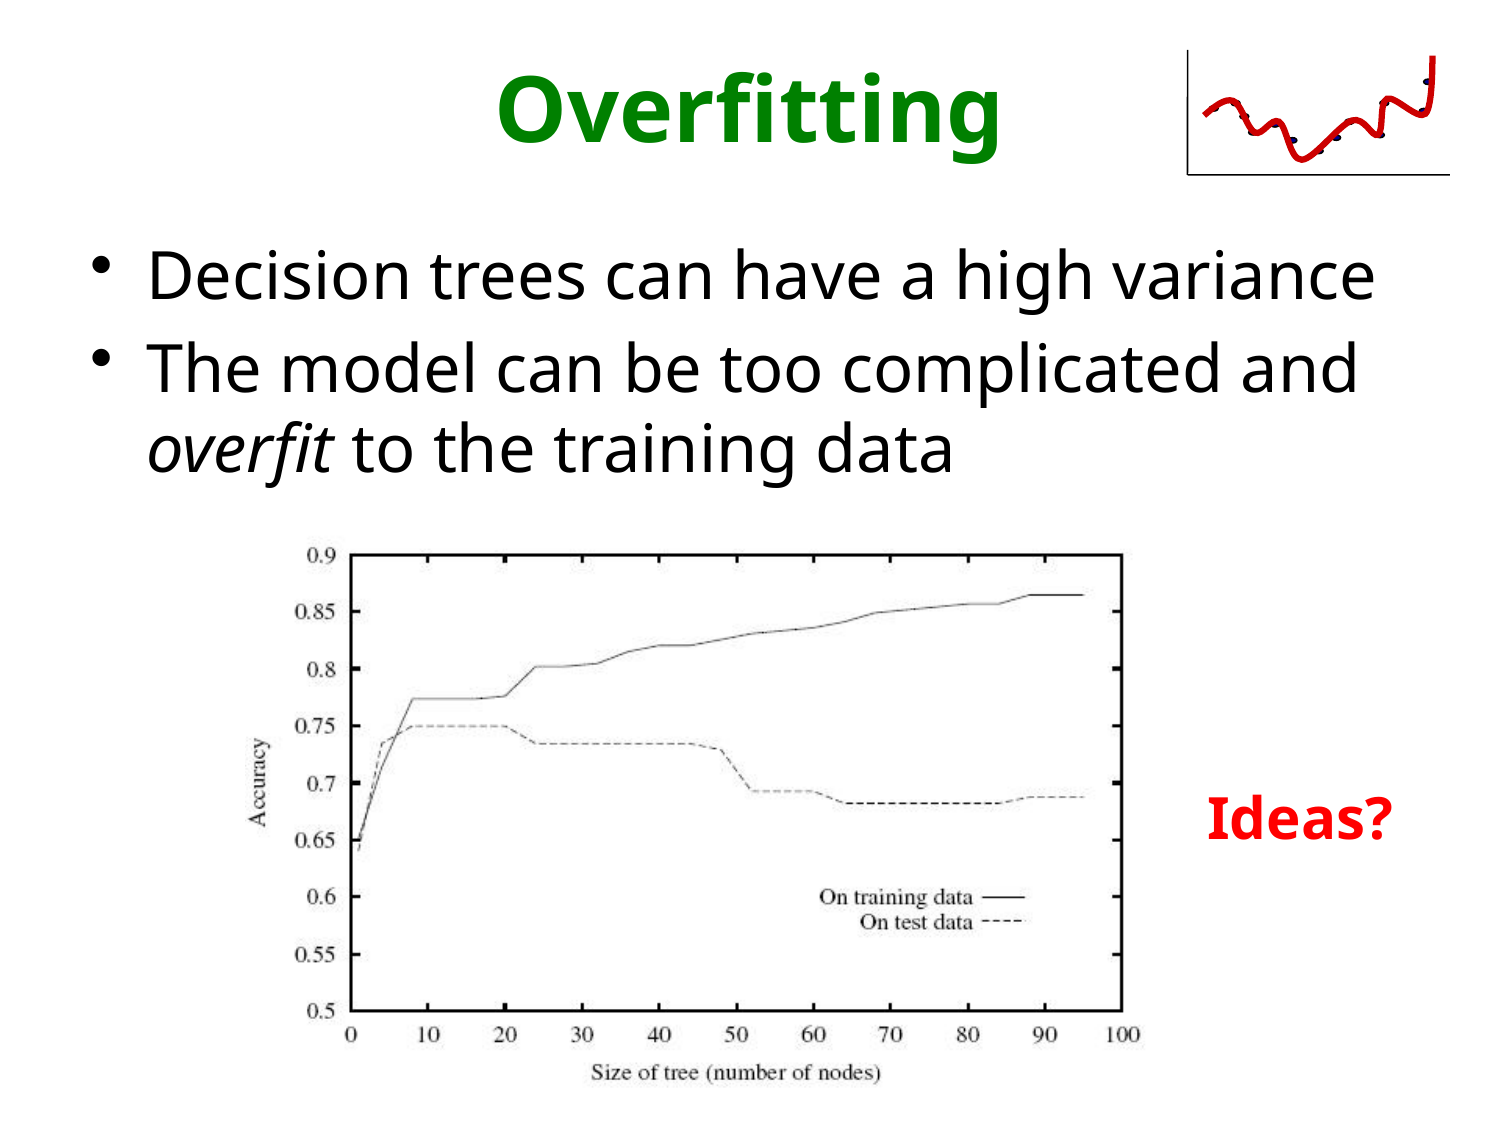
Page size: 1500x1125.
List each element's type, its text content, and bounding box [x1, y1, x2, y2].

picture [245, 524, 1151, 1102]
list Decision trees can have a high variance The model can be too complicated and overfit to the training data [74, 224, 1426, 501]
text_box Ideas? [1175, 787, 1425, 859]
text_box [1187, 49, 1451, 176]
title Overfitting [74, 12, 1426, 201]
